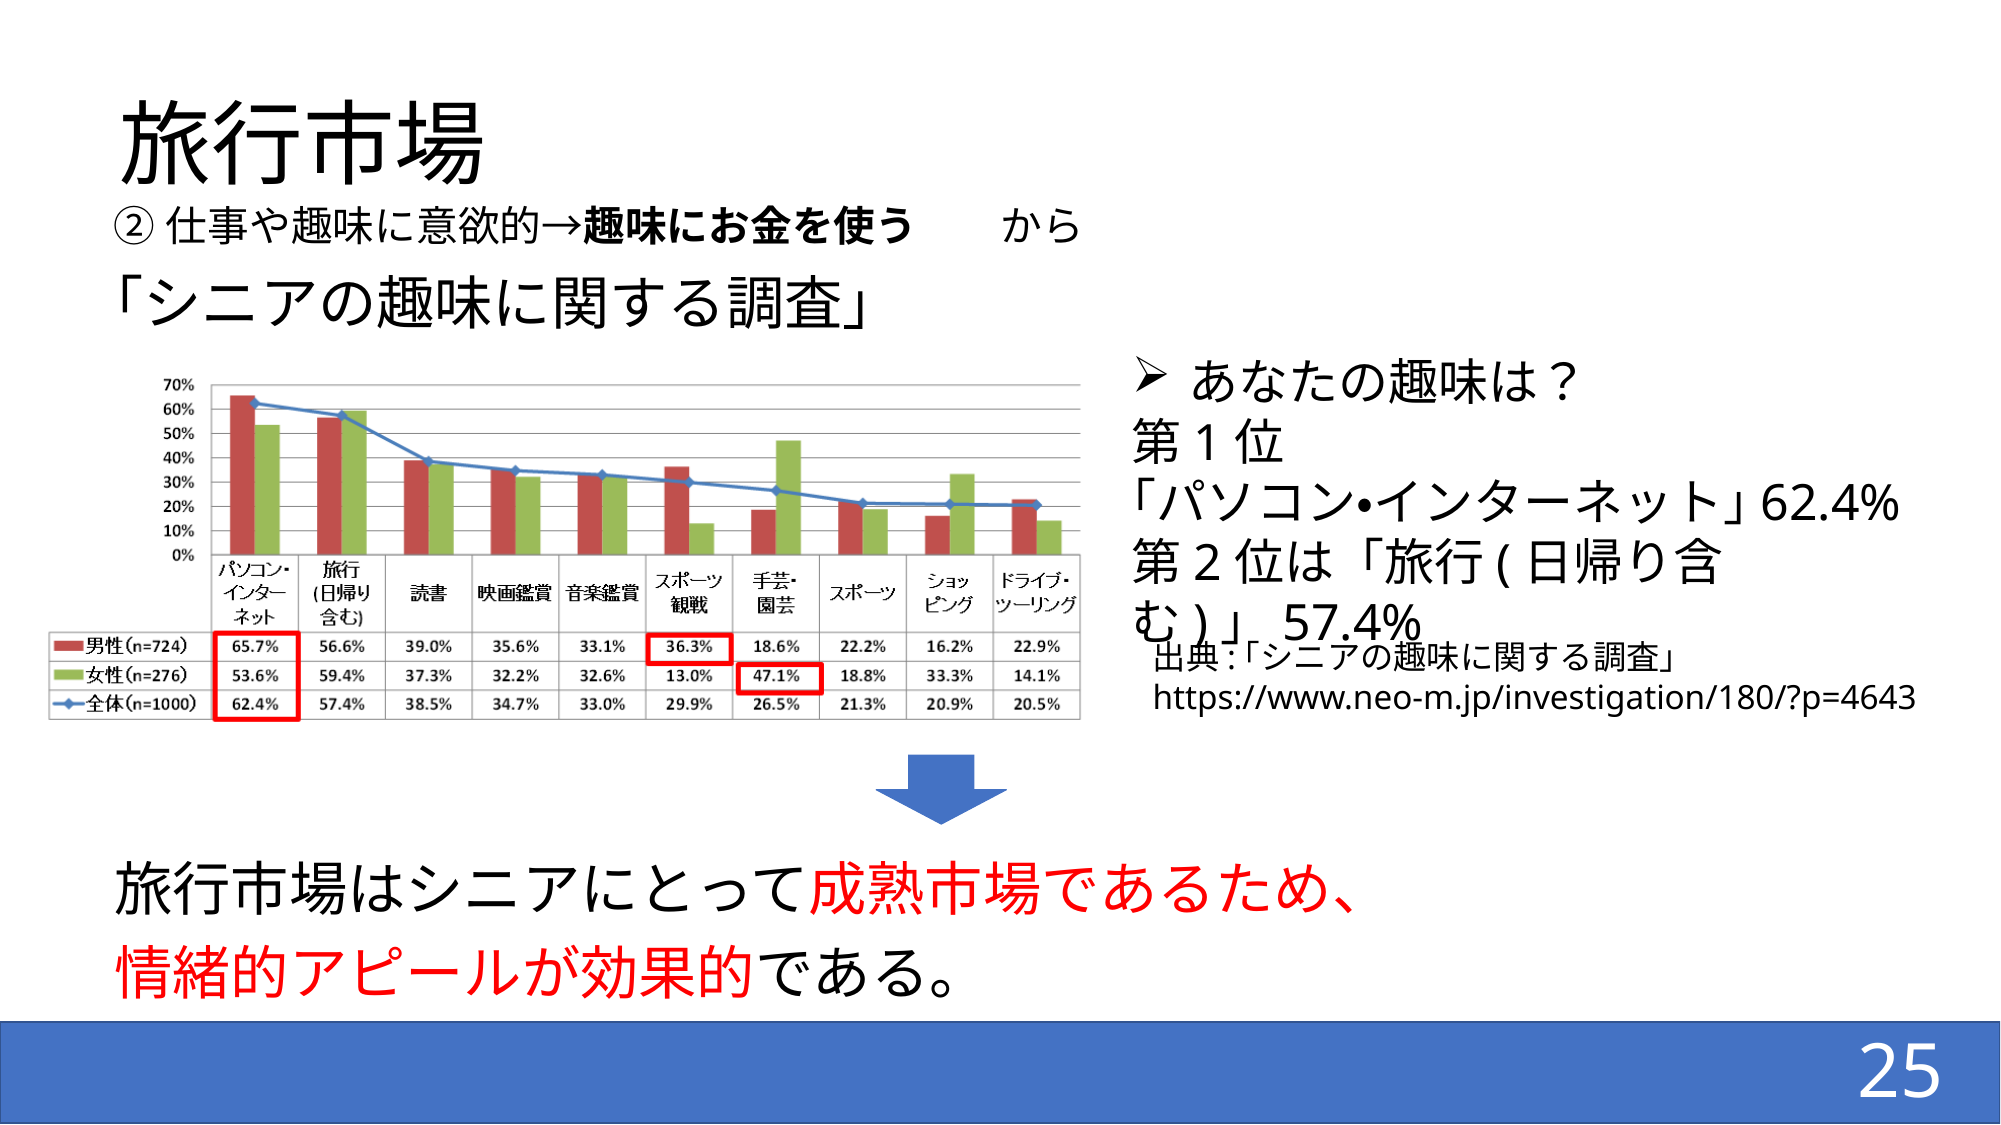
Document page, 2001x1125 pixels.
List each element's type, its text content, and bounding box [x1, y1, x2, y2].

text_box ②仕事や趣味に意欲的→趣味にお金を使う から [99, 192, 1100, 258]
picture [22, 361, 1118, 734]
text_box [875, 754, 1007, 825]
list ｢シニアの趣味に関する調査｣ 旅行市場はシニアにとって成熟市場であるため、 情緒的アピールが効果的である。 [99, 703, 1825, 981]
text_box あなたの趣味は？ 第1位 ｢パソコン・インターネット｣62.4% 第2位は「旅行(日帰り含む)」57.4% [1117, 343, 2000, 703]
text_box 出典:｢シニアの趣味に関する調査｣ https://www.neo-m.jp/investigation/180/?p=4643 [1137, 703, 1933, 724]
slide_number 25 [1507, 1043, 1958, 1104]
list ｢シニアの趣味に関する調査｣ 旅行市場はシニアにとって成熟市場であるため、 情緒的アピールが効果的である。 [99, 266, 1825, 361]
title 旅行市場 [104, 39, 1830, 257]
